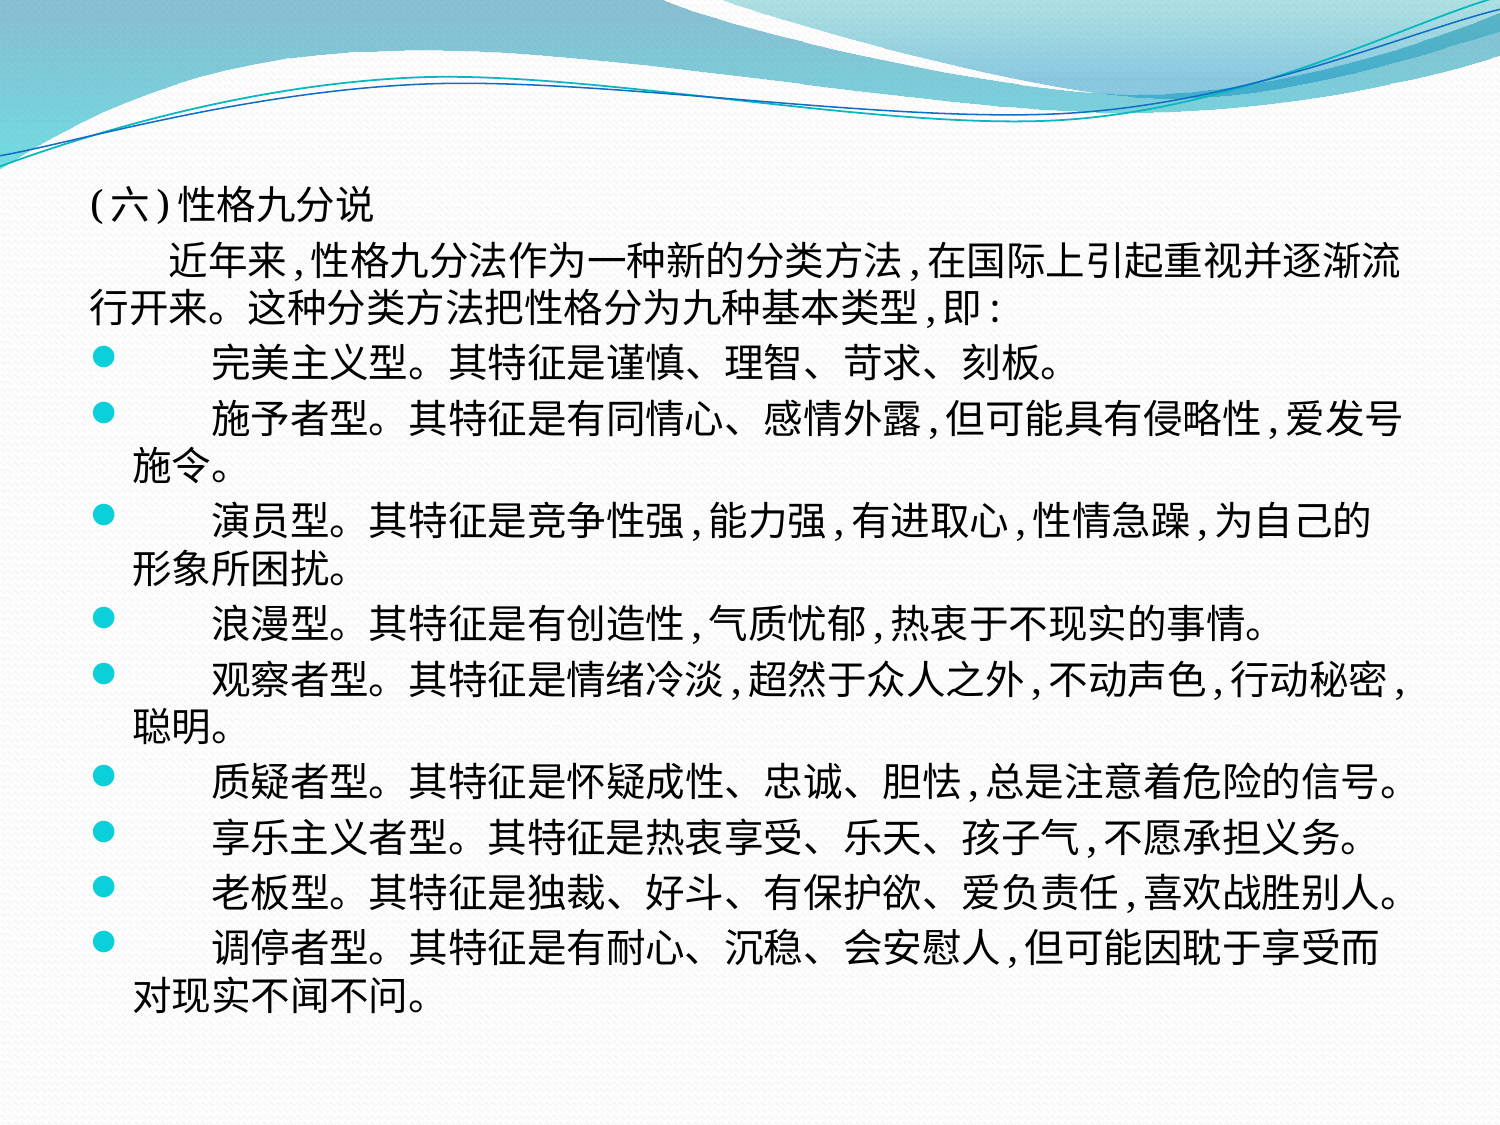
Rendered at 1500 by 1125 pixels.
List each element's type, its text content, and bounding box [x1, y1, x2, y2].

list (六)性格九分说 近年来,性格九分法作为一种新的分类方法,在国际上引起重视并逐渐流行开来。这种分类方法把性格分为九种基本类型,即: 完美主义型。其特征是谨慎、理智、苛求、刻板。 施予者型。其特征是有同情心、感情外露,但可能具有侵略性,爱发号施令。 演员型。其特征是竞争性强,能力强,有进取心,性情急躁,为自己的形象所困扰。 浪漫型。其特征是有创造性,气质忧郁,热衷于不现实的事情。 观察者型。其特征是情绪冷淡,超然于众人之外,不动声色,行动秘密,聪明。 质疑者型。其特征是怀疑成性、忠诚、胆怯,总是注意着危险的信号。 享乐主义者型。其特征是热衷享受、乐天、孩子气,不愿承担义务。 老板型。其特征是独裁、好斗、有保护欲、爱负责任,喜欢战胜别人。 调停者型。其特征是有耐心、沉稳、会安慰人,但可能因耽于享受而对现实不闻不问。 [75, 172, 1425, 1038]
